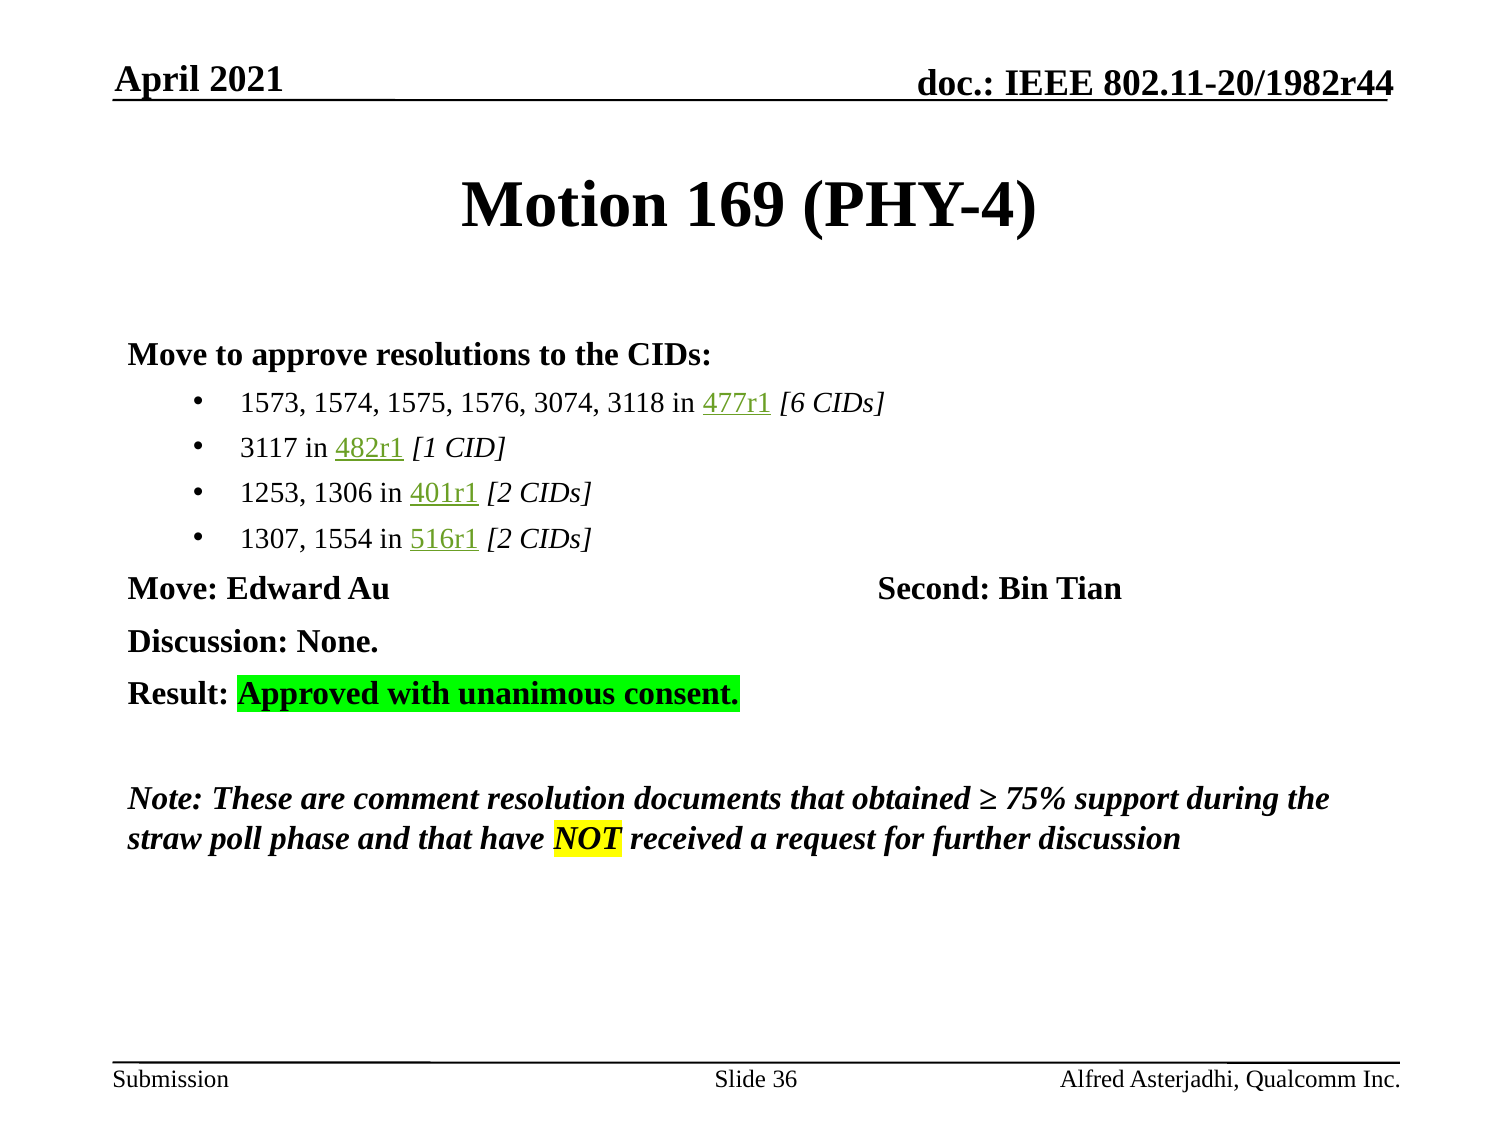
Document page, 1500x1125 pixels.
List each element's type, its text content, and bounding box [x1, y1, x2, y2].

title Motion 169 (PHY-4) [112, 112, 1388, 288]
list Move to approve resolutions to the CIDs: 1573, 1574, 1575, 1576, 3074, 3118 in 477r1 [6 CIDs] 3117 in 482r1 [1 CID] 1253, 1306 in 401r1 [2 CIDs] 1307, 1554 in 516r1 [2 CIDs] Move: Edward Au Second: Bin Tian Discussion: None. Result: Approved with unanimous consent. Note: These are comment resolution documents that obtained ≥ 75% support during the straw poll phase and that have NOT received a request for further discussion [112, 324, 1388, 1000]
slide_number Slide 36 [712, 1061, 800, 1123]
footer Alfred Asterjadhi, Qualcomm Inc. [878, 1061, 1402, 1093]
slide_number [114, 54, 423, 100]
